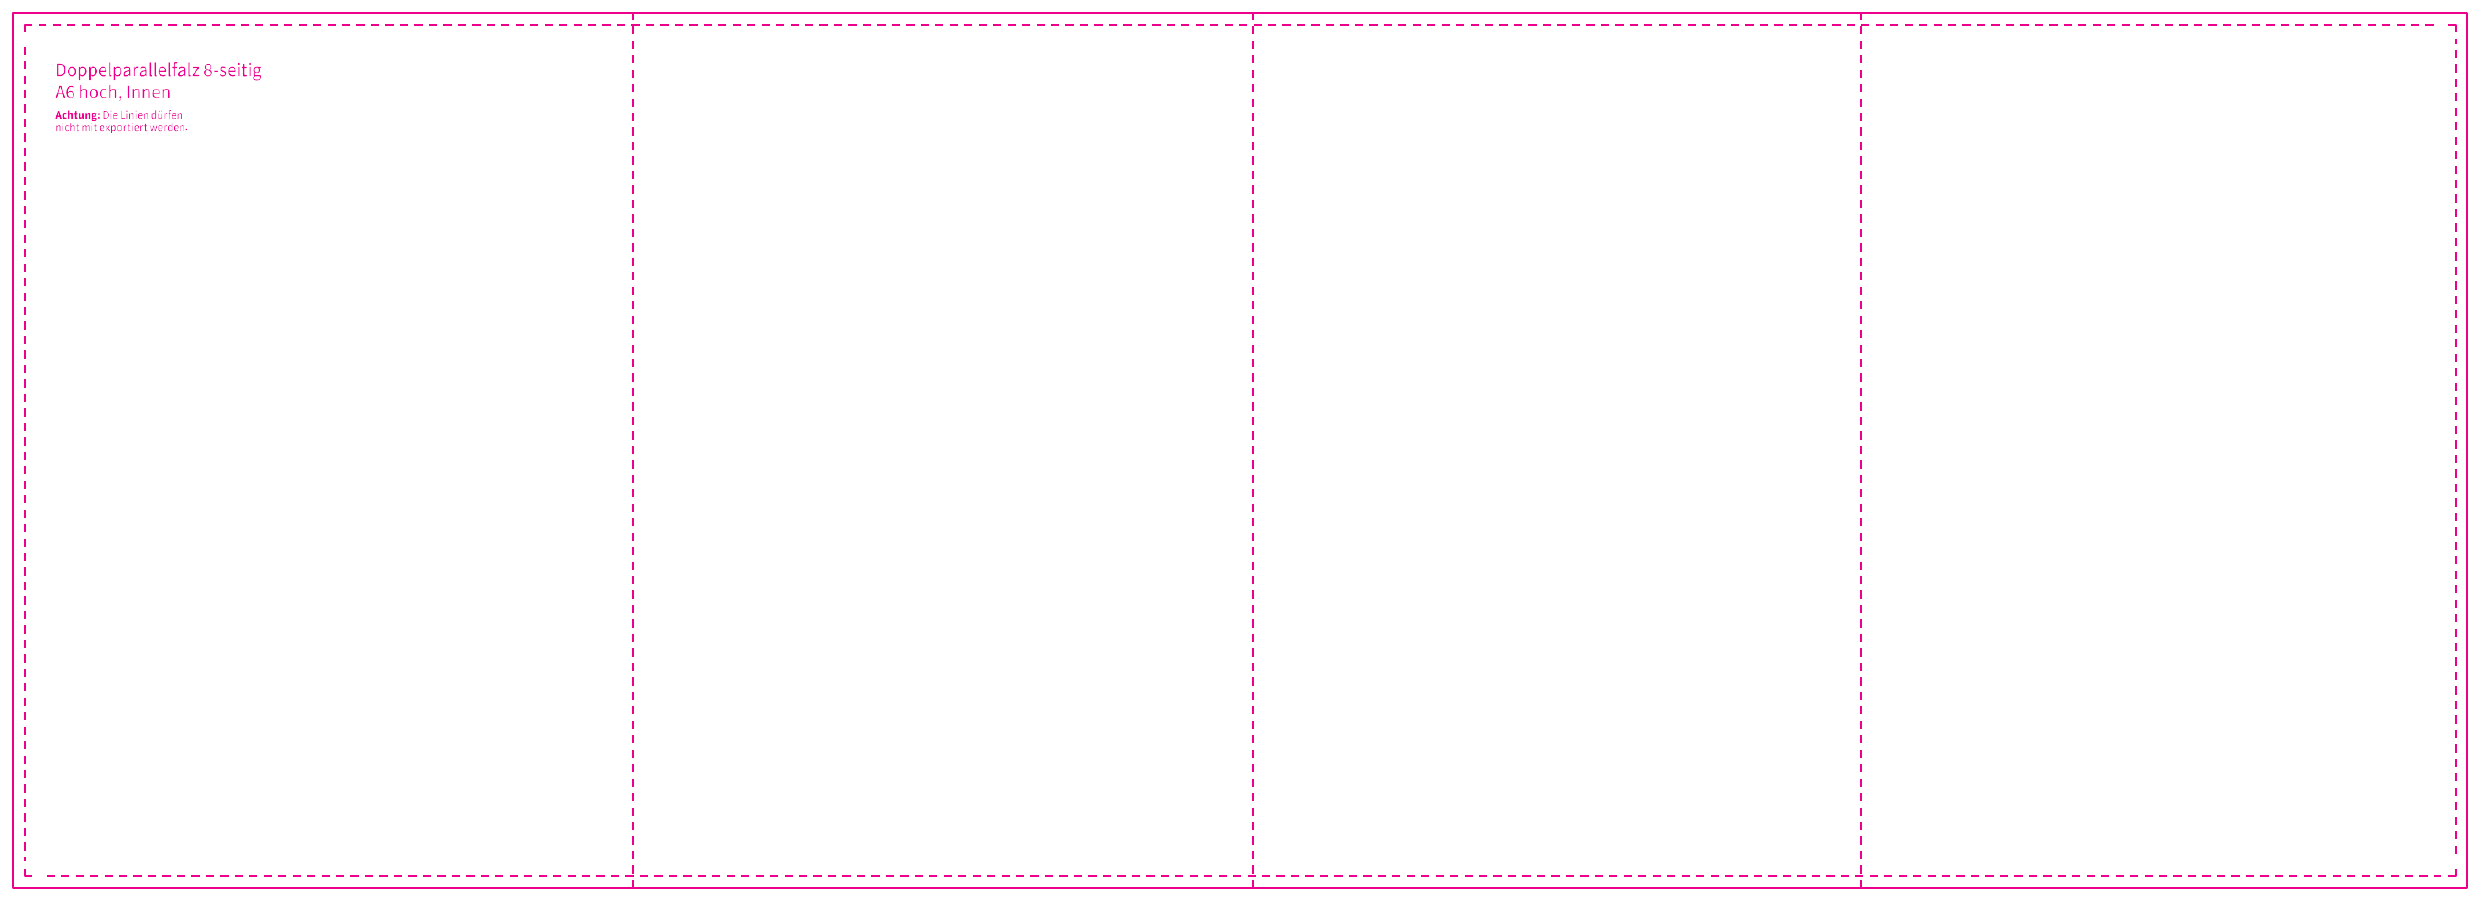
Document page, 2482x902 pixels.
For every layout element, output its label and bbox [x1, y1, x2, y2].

text_box [11, 11, 2469, 889]
